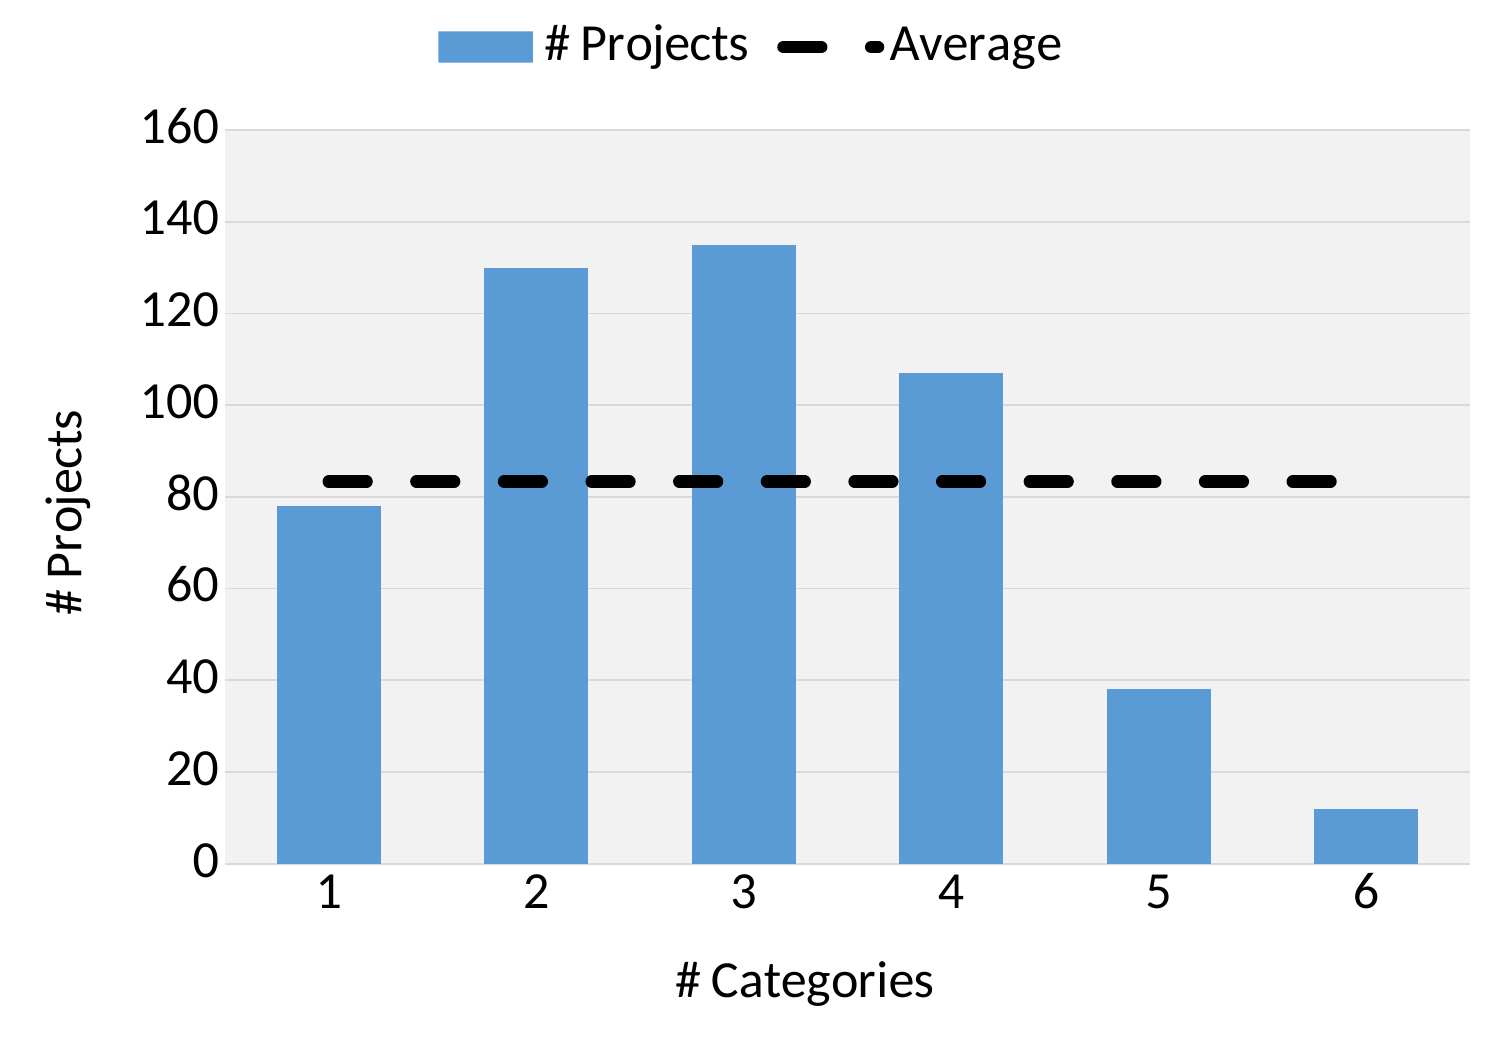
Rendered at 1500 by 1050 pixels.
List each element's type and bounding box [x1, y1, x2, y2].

chart [0, 0, 1500, 1050]
